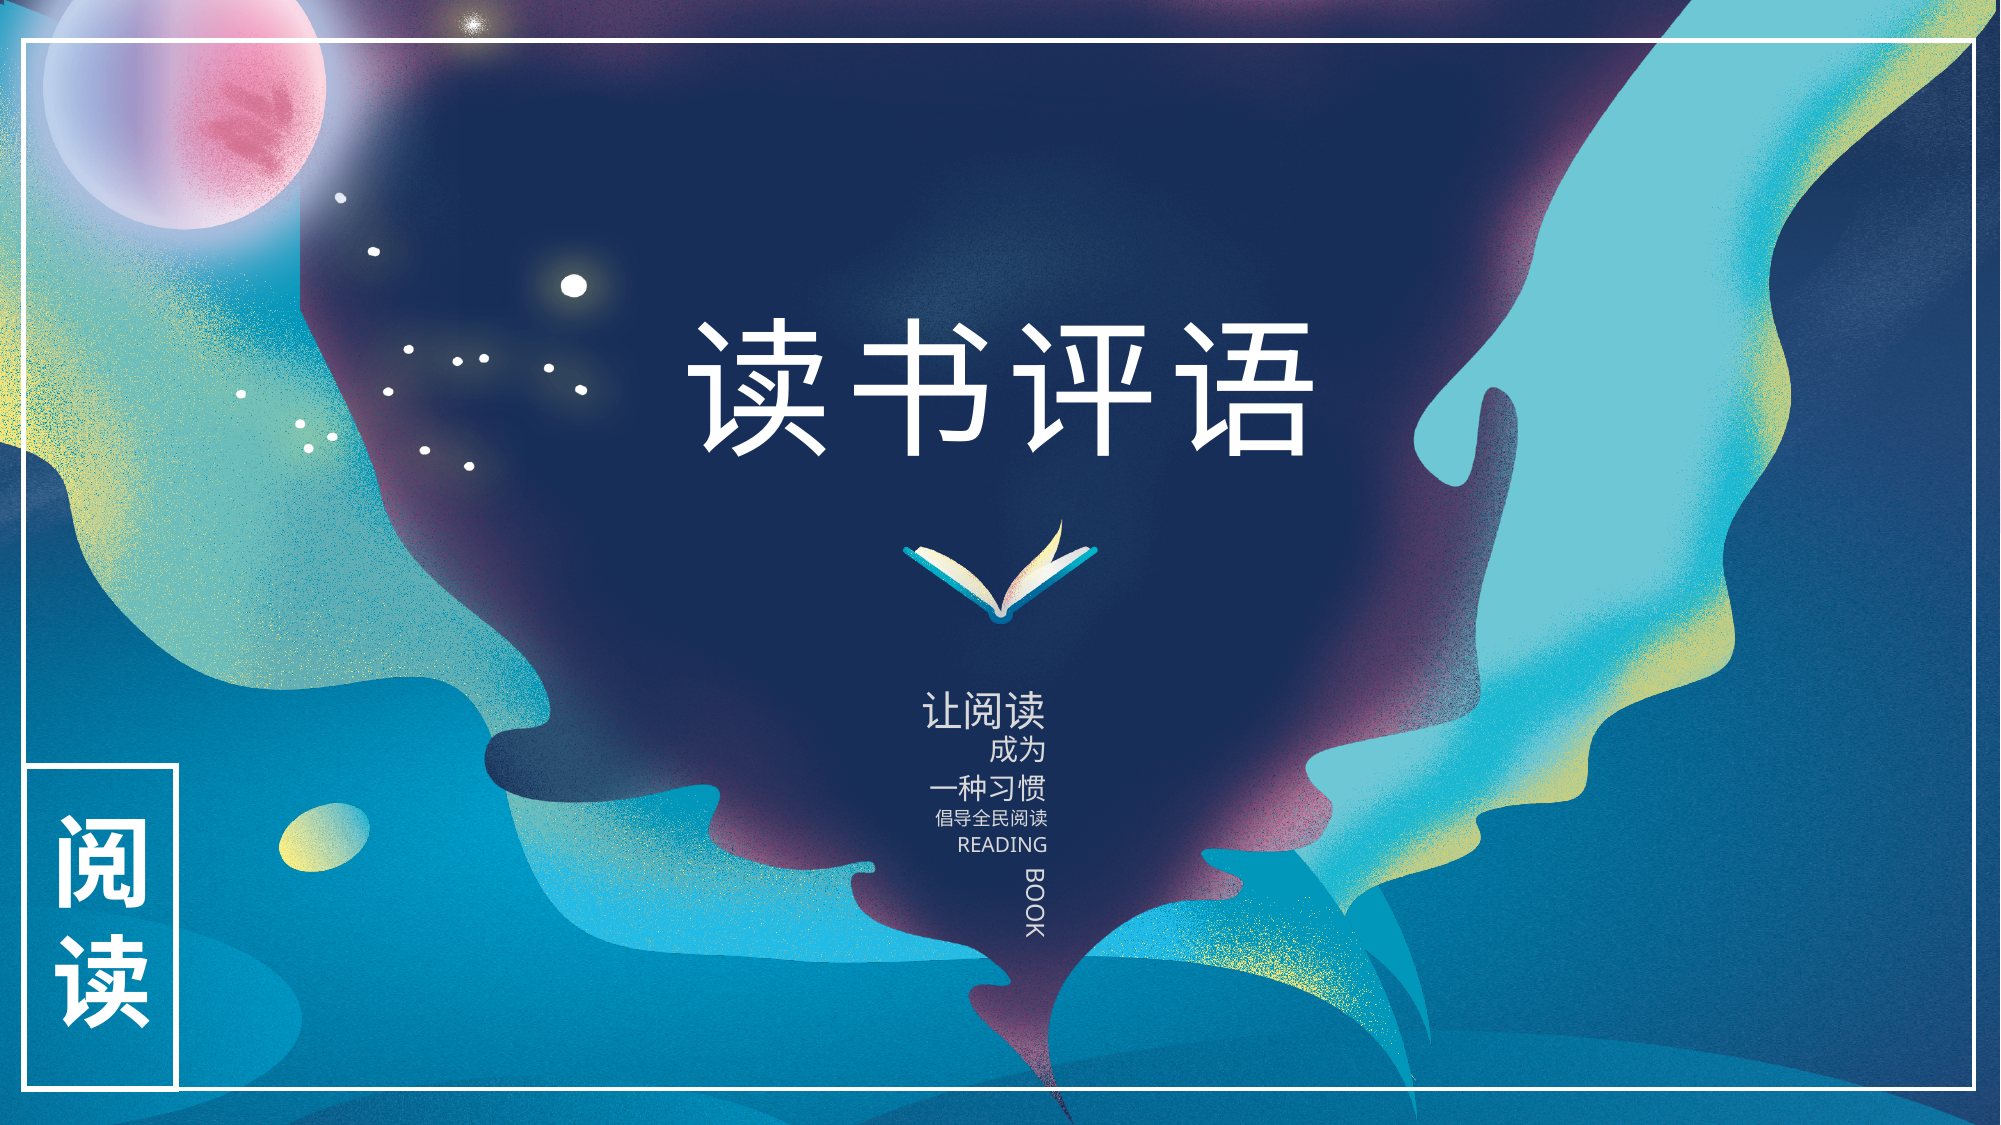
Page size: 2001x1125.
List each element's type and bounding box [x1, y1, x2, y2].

text_box [905, 677, 1064, 953]
picture [710, 0, 2001, 1125]
text_box [0, 0, 710, 1090]
